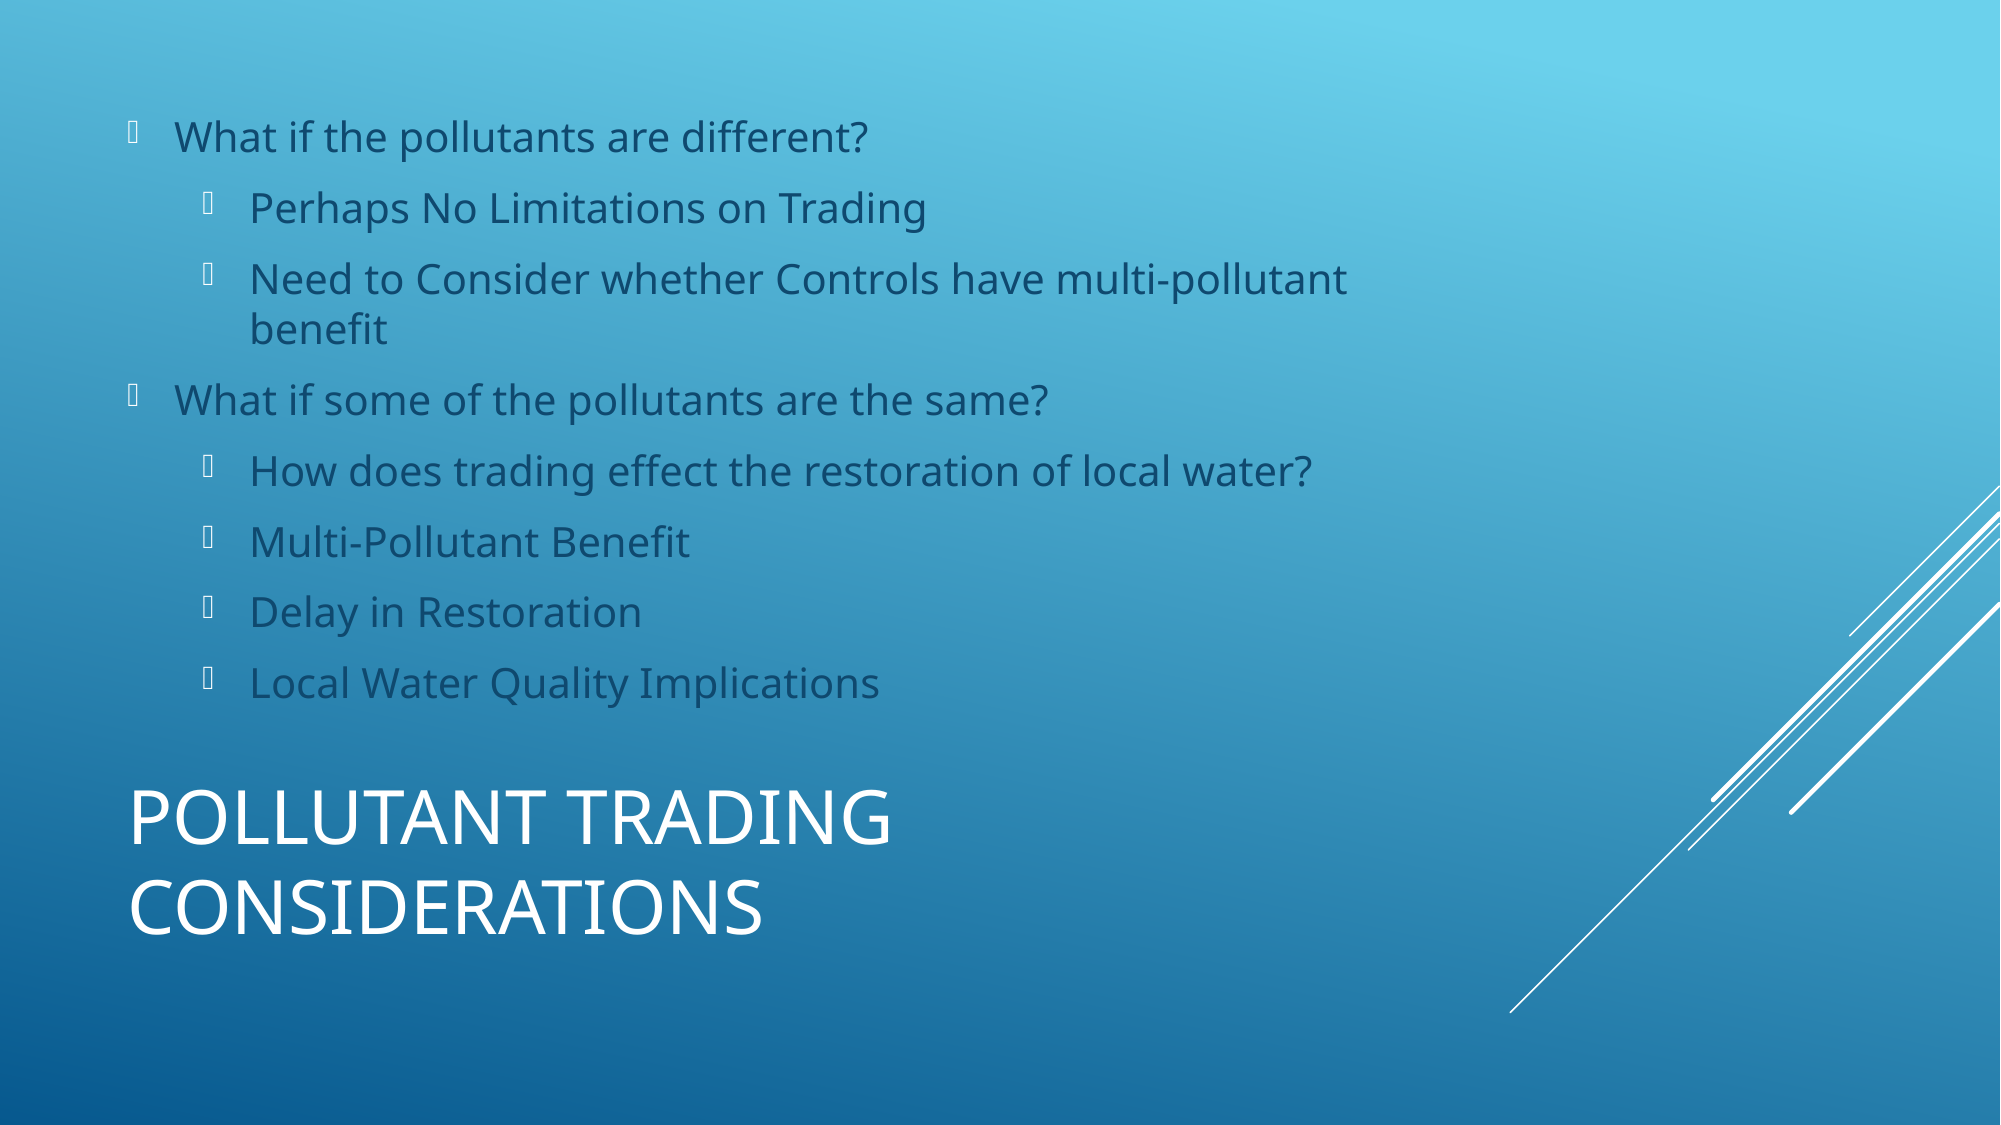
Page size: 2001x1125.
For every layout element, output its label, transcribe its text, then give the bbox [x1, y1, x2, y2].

title Pollutant Trading ConSiderations [112, 736, 1513, 984]
list What if the pollutants are different? Perhaps No Limitations on Trading Need to Consider whether Controls have multi-pollutant benefit What if some of the pollutants are the same? How does trading effect the restoration of local water? Multi-Pollutant Benefit Delay in Restoration Local Water Quality Implications [112, 112, 1513, 706]
